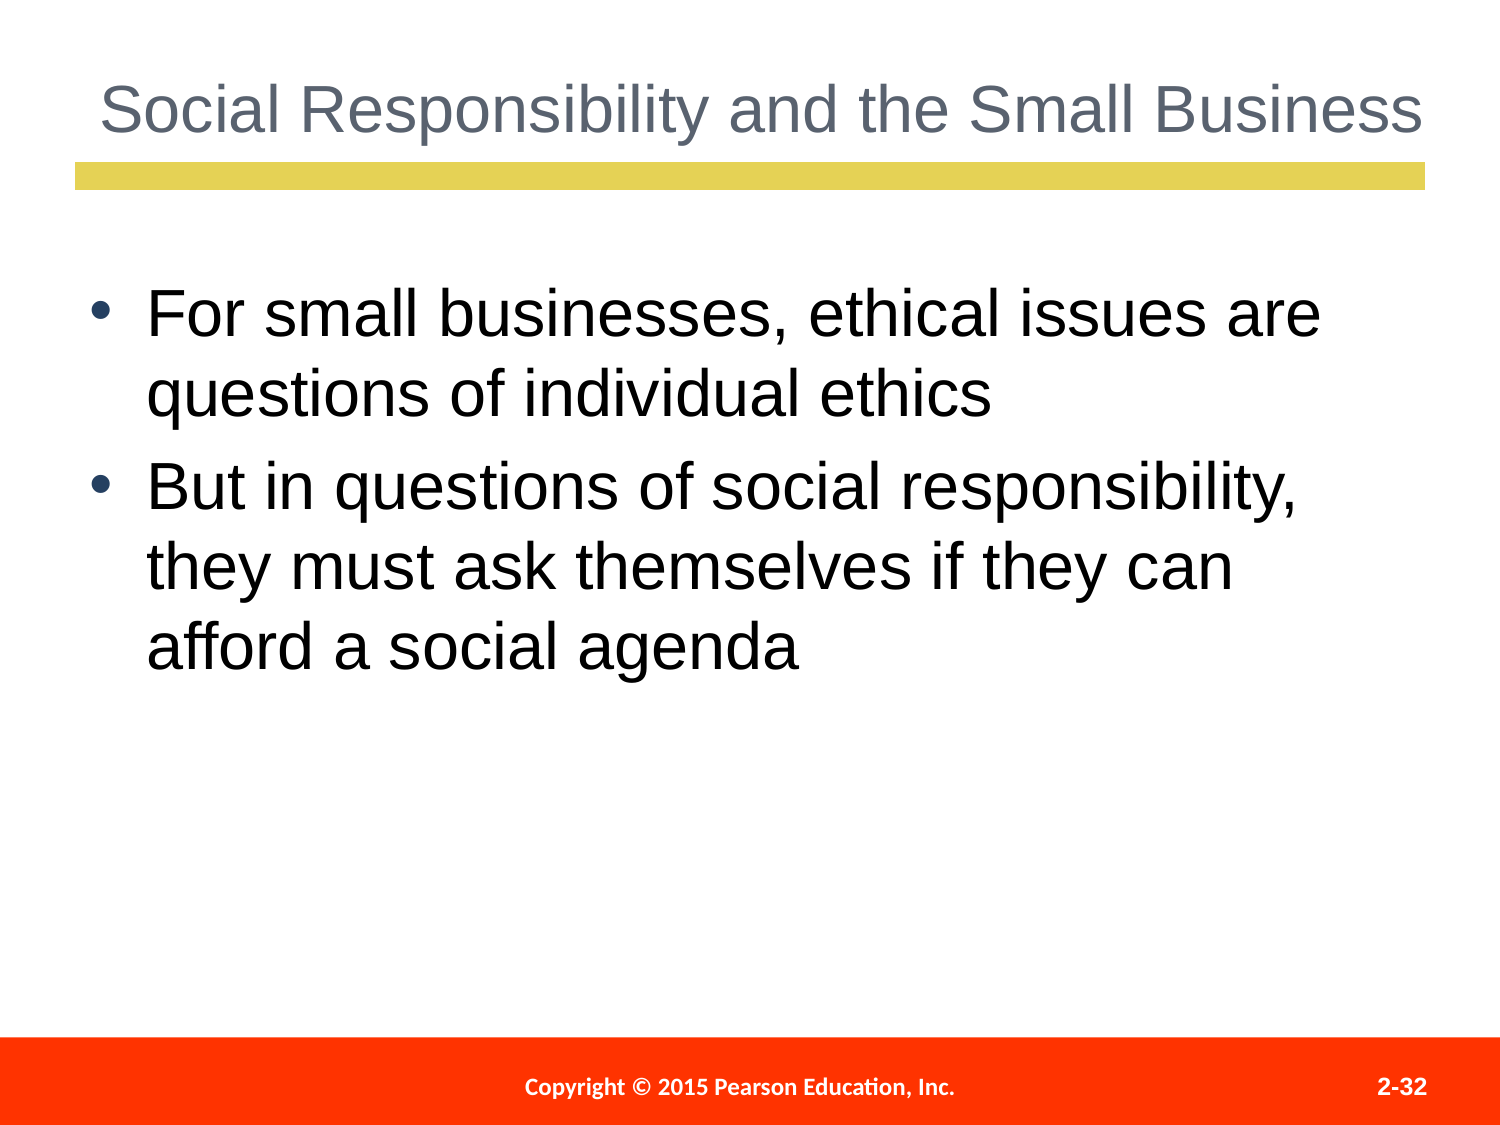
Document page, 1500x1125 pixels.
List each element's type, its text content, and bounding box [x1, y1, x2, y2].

title Social Responsibility and the Small Business [74, 12, 1451, 201]
text_box For small businesses, ethical issues are questions of individual ethics But in questions of social responsibility, they must ask themselves if they can afford a social agenda [74, 262, 1425, 1005]
